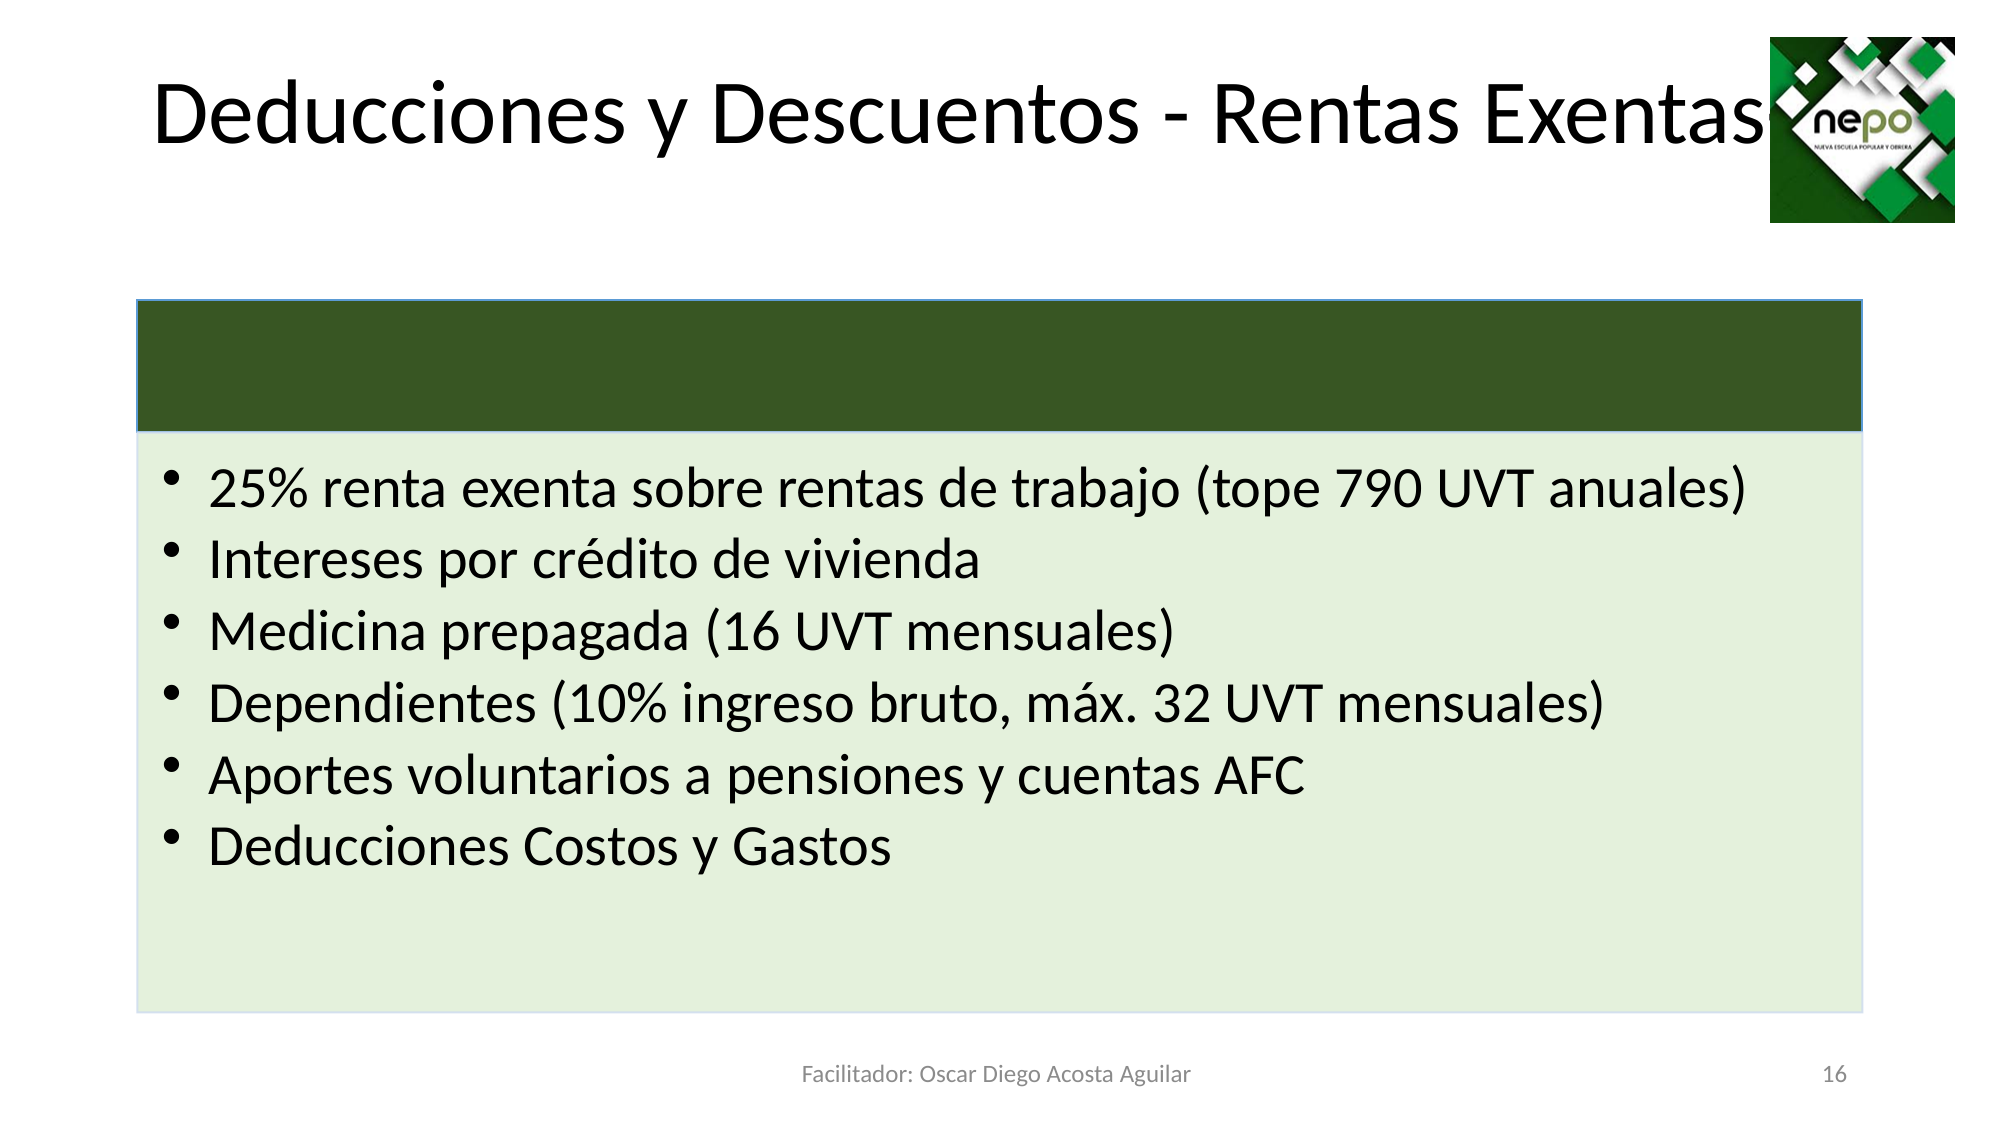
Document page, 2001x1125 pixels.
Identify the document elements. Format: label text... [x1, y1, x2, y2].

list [137, 299, 1863, 1014]
title Deducciones y Descuentos - Rentas Exentas- [137, 59, 1863, 278]
footer Facilitador: Oscar Diego Acosta Aguilar [662, 1042, 1338, 1103]
slide_number 16 [1412, 1042, 1863, 1103]
picture [1769, 37, 1955, 223]
